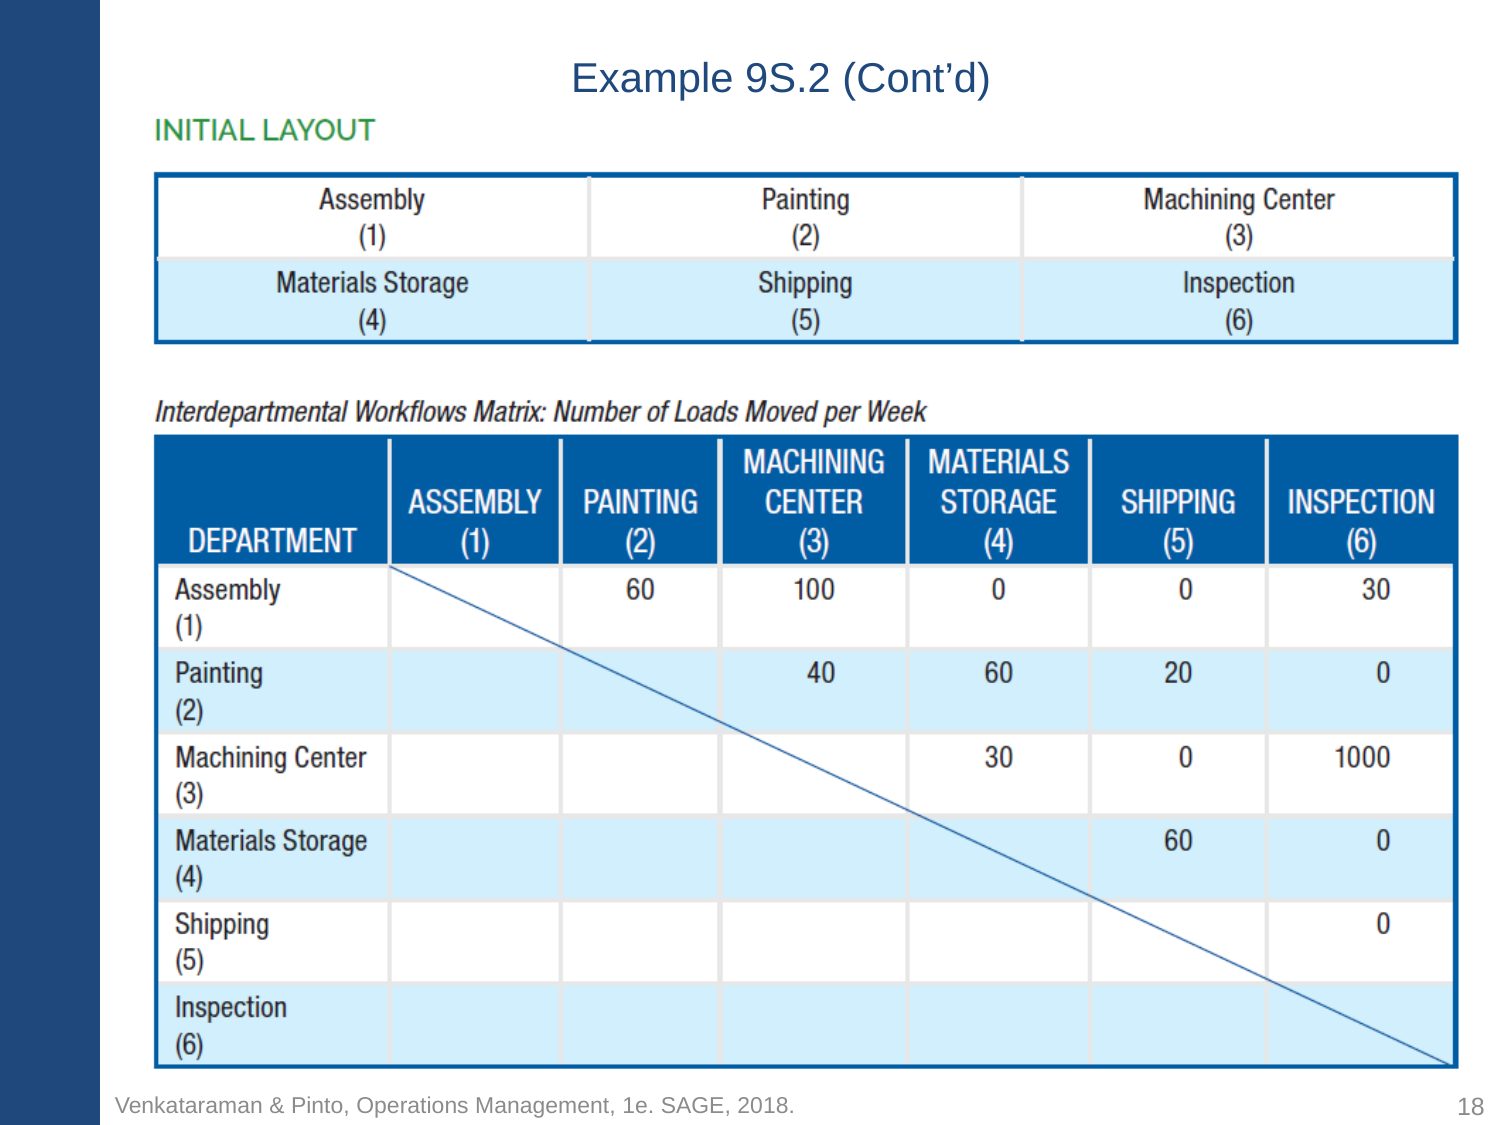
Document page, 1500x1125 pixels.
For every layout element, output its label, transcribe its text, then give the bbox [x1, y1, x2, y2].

picture [149, 112, 1463, 1079]
slide_number 18 [1425, 1084, 1500, 1125]
footer Venkataraman & Pinto, Operations Management, 1e. SAGE, 2018. [99, 1083, 850, 1124]
title Example 9S.2 (Cont’d) [150, 14, 1413, 110]
